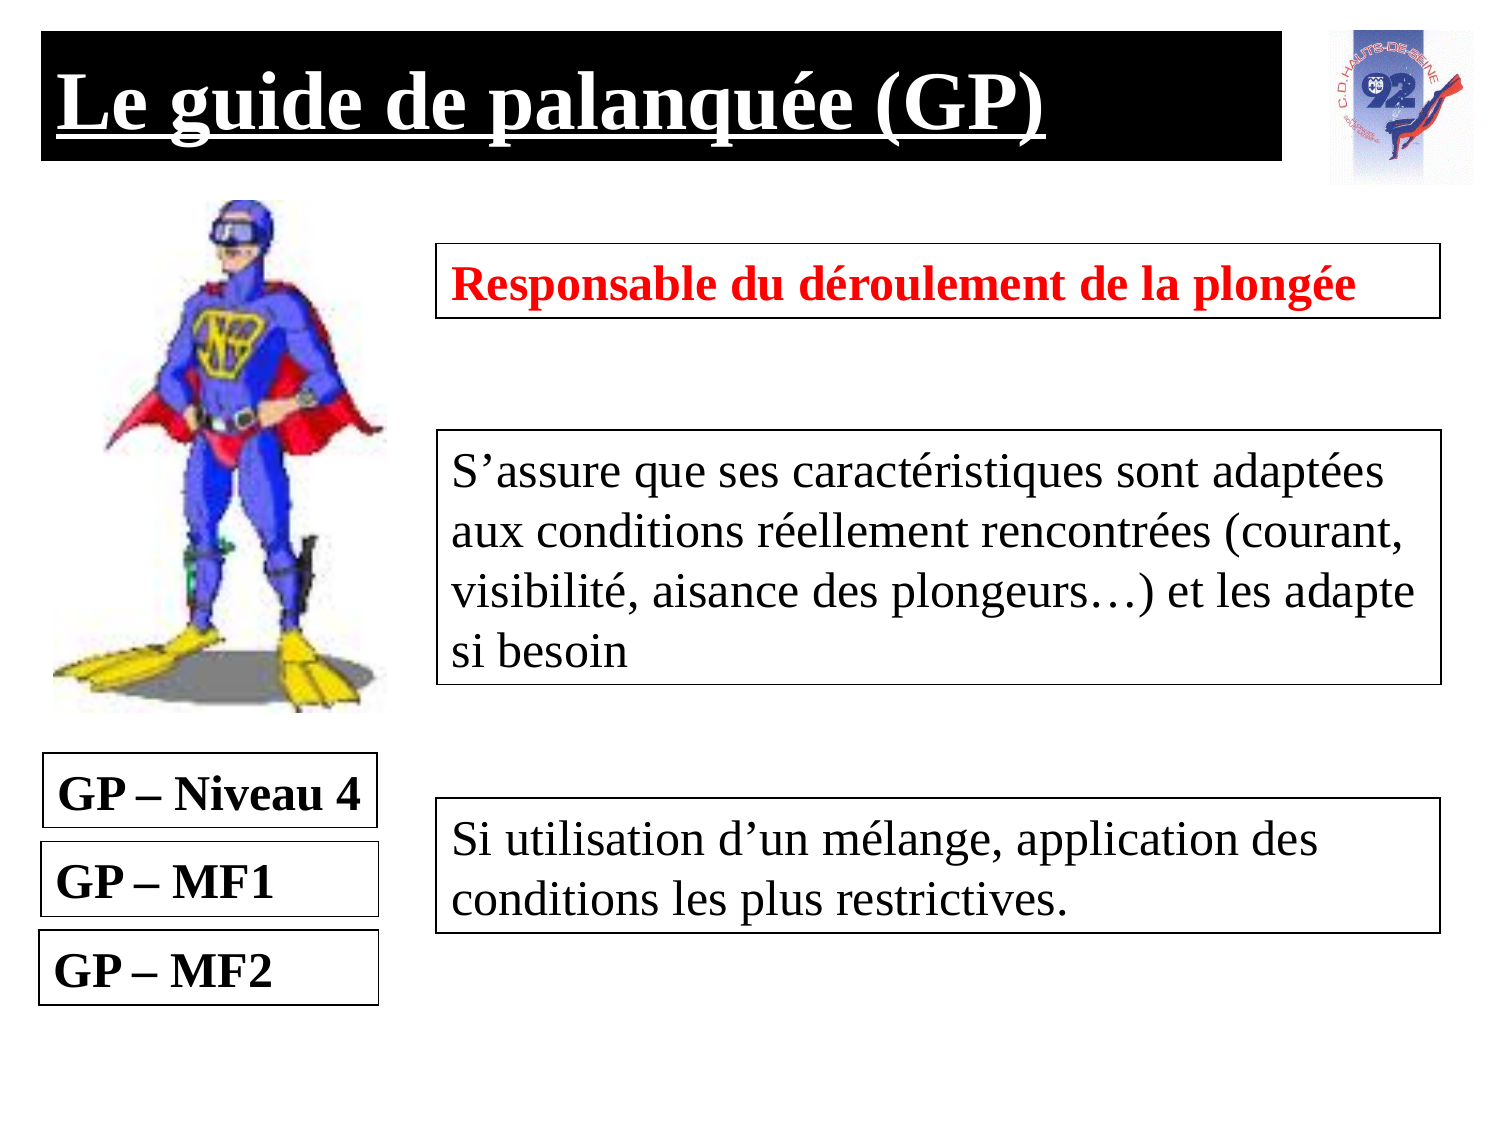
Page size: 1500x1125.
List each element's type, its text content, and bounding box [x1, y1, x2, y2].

text_box GP – MF1 [41, 841, 379, 917]
text_box GP – Niveau 4 [42, 752, 377, 828]
picture [52, 200, 387, 714]
text_box S’assure que ses caractéristiques sont adaptées aux conditions réellement rencontrées (courant, visibilité, aisance des plongeurs…) et les adapte si besoin [437, 429, 1441, 685]
text_box GP – MF2 [39, 930, 379, 1005]
text_box Responsable du déroulement de la plongée [436, 243, 1441, 319]
text_box Si utilisation d’un mélange, application des conditions les plus restrictives. [436, 798, 1441, 933]
title Le guide de palanquée (GP) [41, 31, 1282, 161]
picture [1328, 30, 1474, 185]
